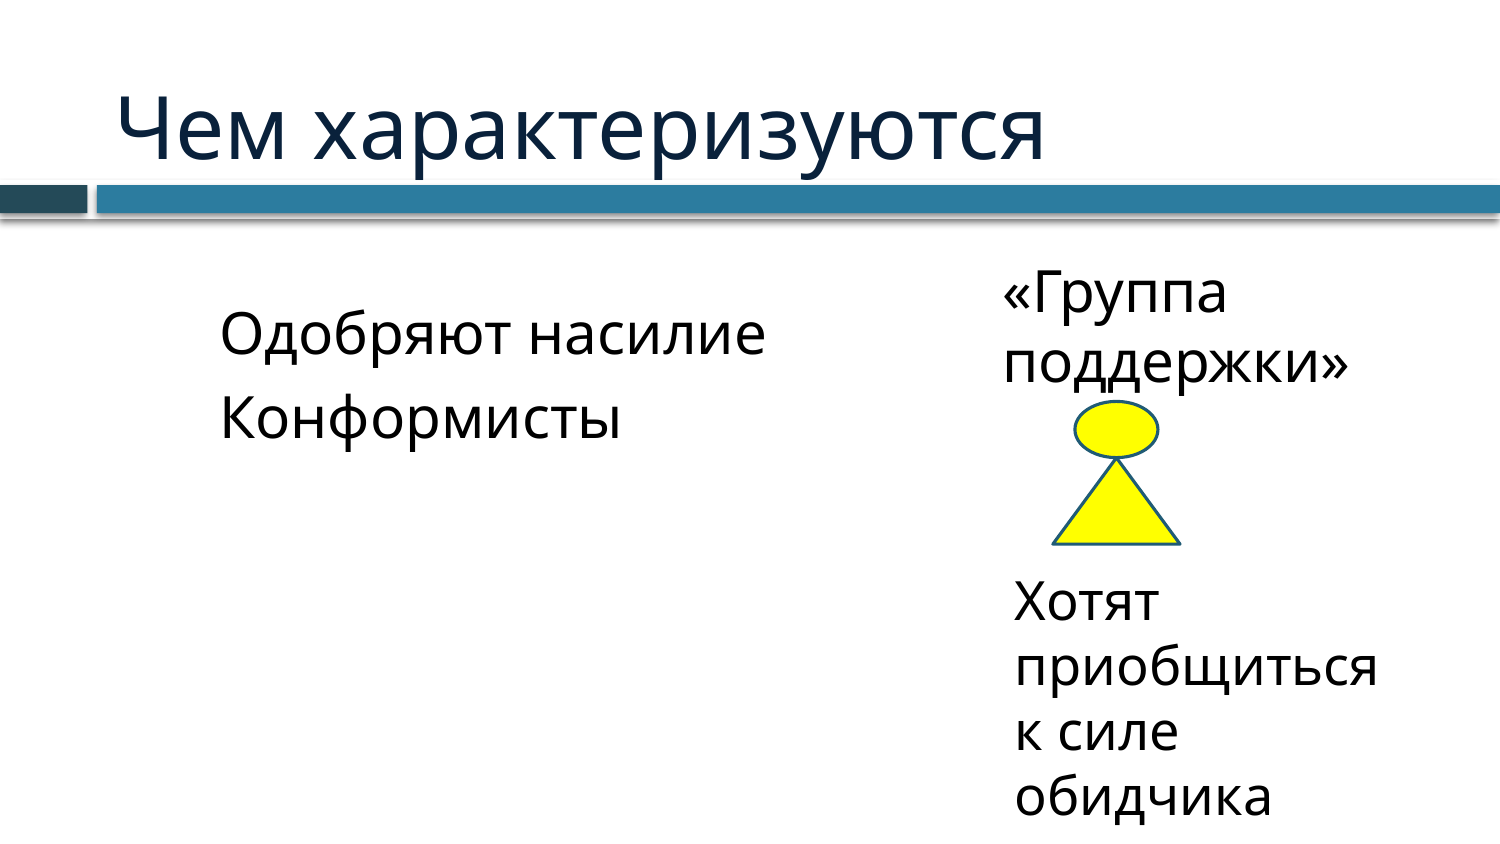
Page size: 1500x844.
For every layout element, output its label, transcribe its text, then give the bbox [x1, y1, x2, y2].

text_box Хотят приобщиться к силе обидчика [999, 559, 1400, 834]
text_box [987, 246, 1389, 545]
list Одобряют насилие Конформисты [204, 288, 891, 626]
title Чем характеризуются [99, 19, 1438, 185]
